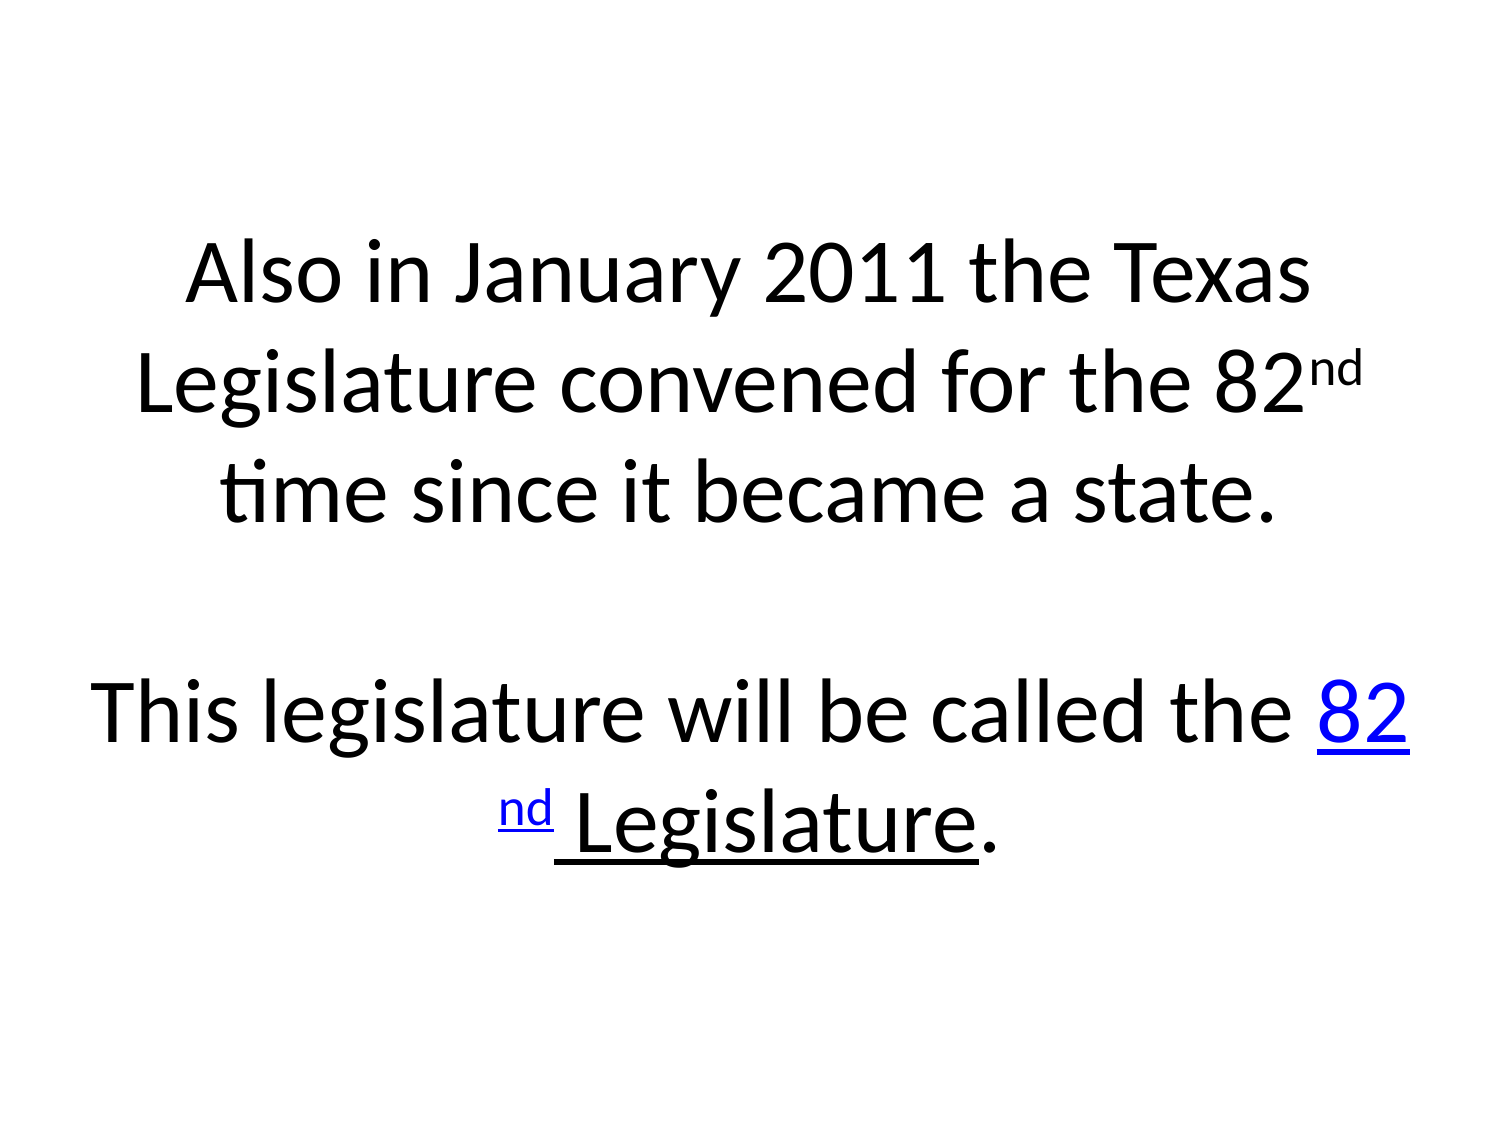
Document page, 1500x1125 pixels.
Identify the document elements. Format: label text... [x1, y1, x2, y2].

title Also in January 2011 the Texas Legislature convened for the 82nd time since it became a state. This legislature will be called the 82nd Legislature. [74, 44, 1426, 1038]
